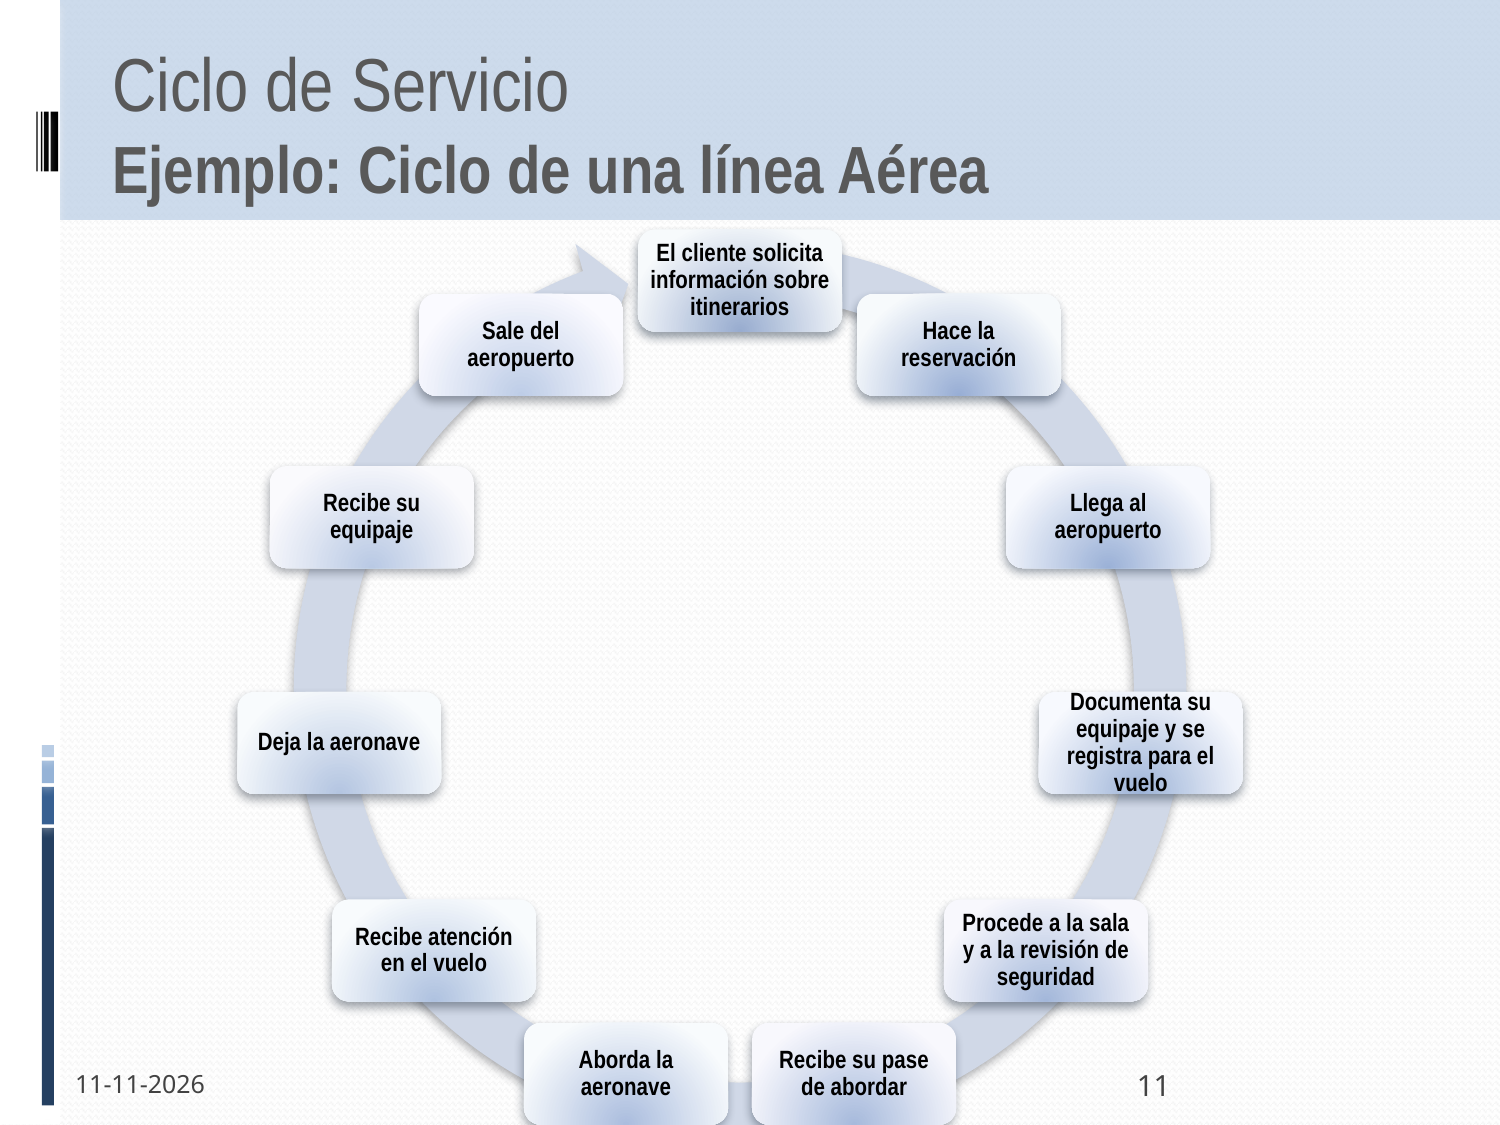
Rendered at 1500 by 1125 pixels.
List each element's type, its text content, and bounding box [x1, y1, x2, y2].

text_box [135, 228, 1345, 1125]
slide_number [75, 1042, 128, 1103]
title Ciclo de Servicio Ejemplo: Ciclo de una línea Aérea [111, 18, 1436, 207]
